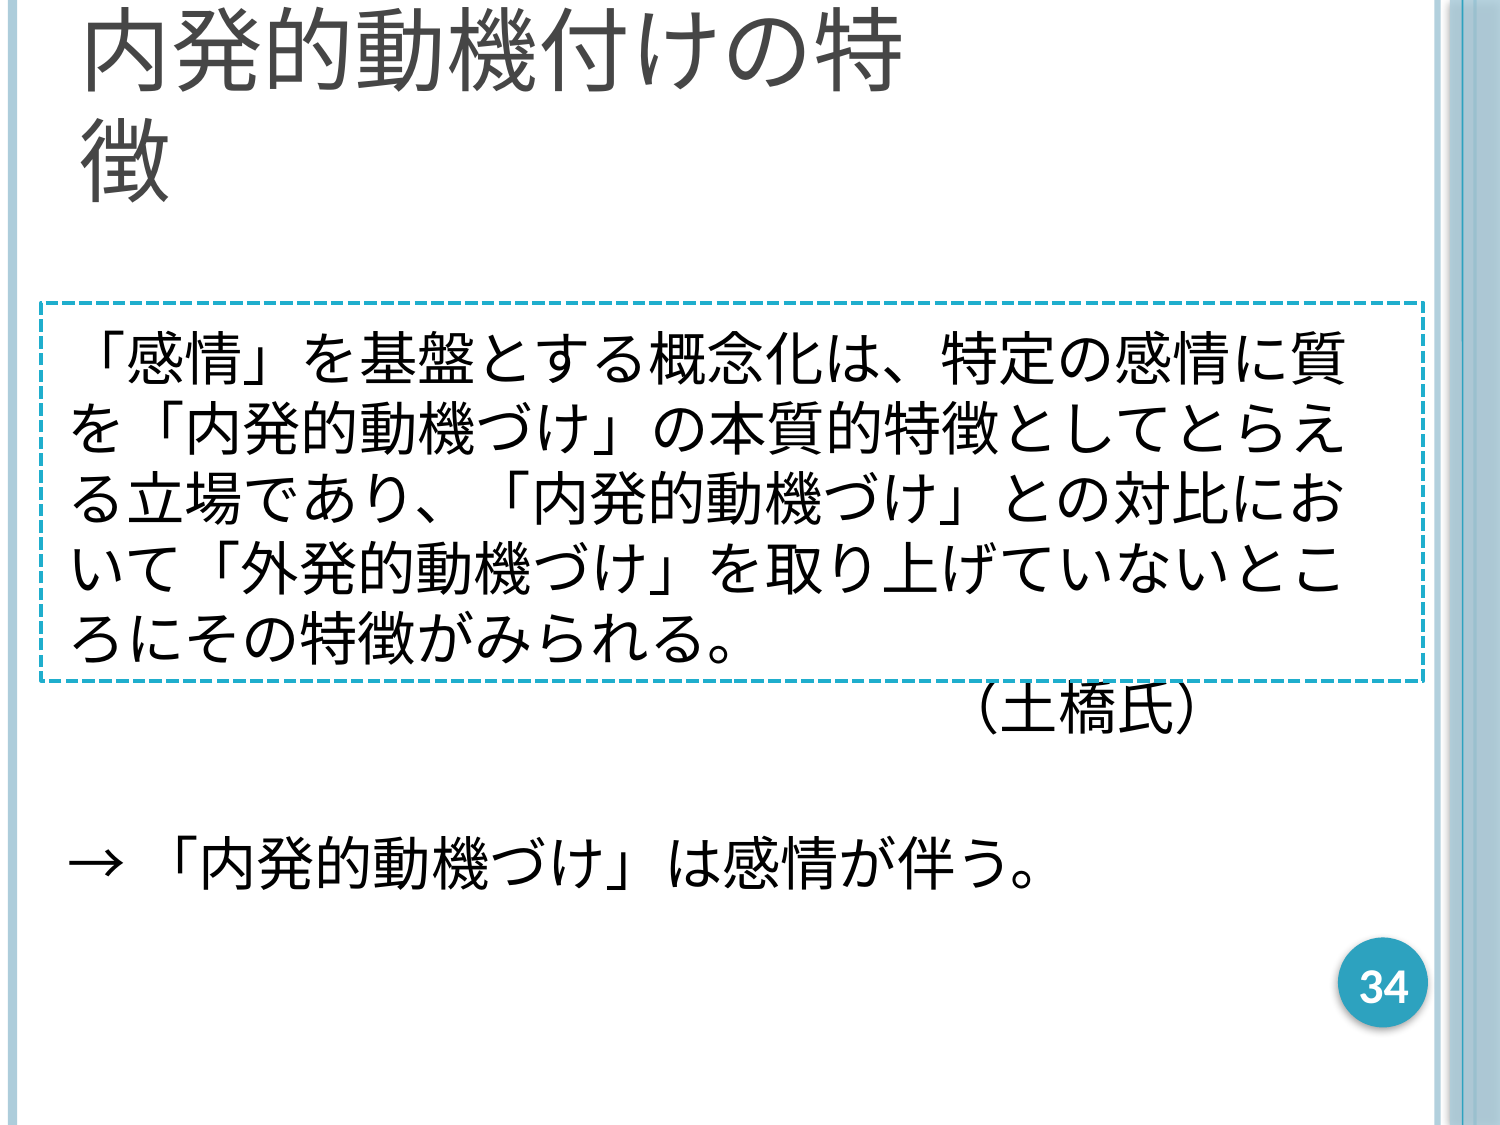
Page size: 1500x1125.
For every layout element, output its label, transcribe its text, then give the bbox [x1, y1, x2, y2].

text_box [39, 301, 1425, 683]
slide_number 34 [1333, 940, 1434, 1027]
list 「感情」を基盤とする概念化は、特定の感情に質を「内発的動機づけ」の本質的特徴としてとらえる立場であり、「内発的動機づけ」との対比において「外発的動機づけ」を取り上げていないところにその特徴がみられる。 （土橋氏） →「内発的動機づけ」は感情が伴う。 [53, 681, 1404, 858]
title 内発的動機付けの特徴 [64, 66, 1012, 221]
